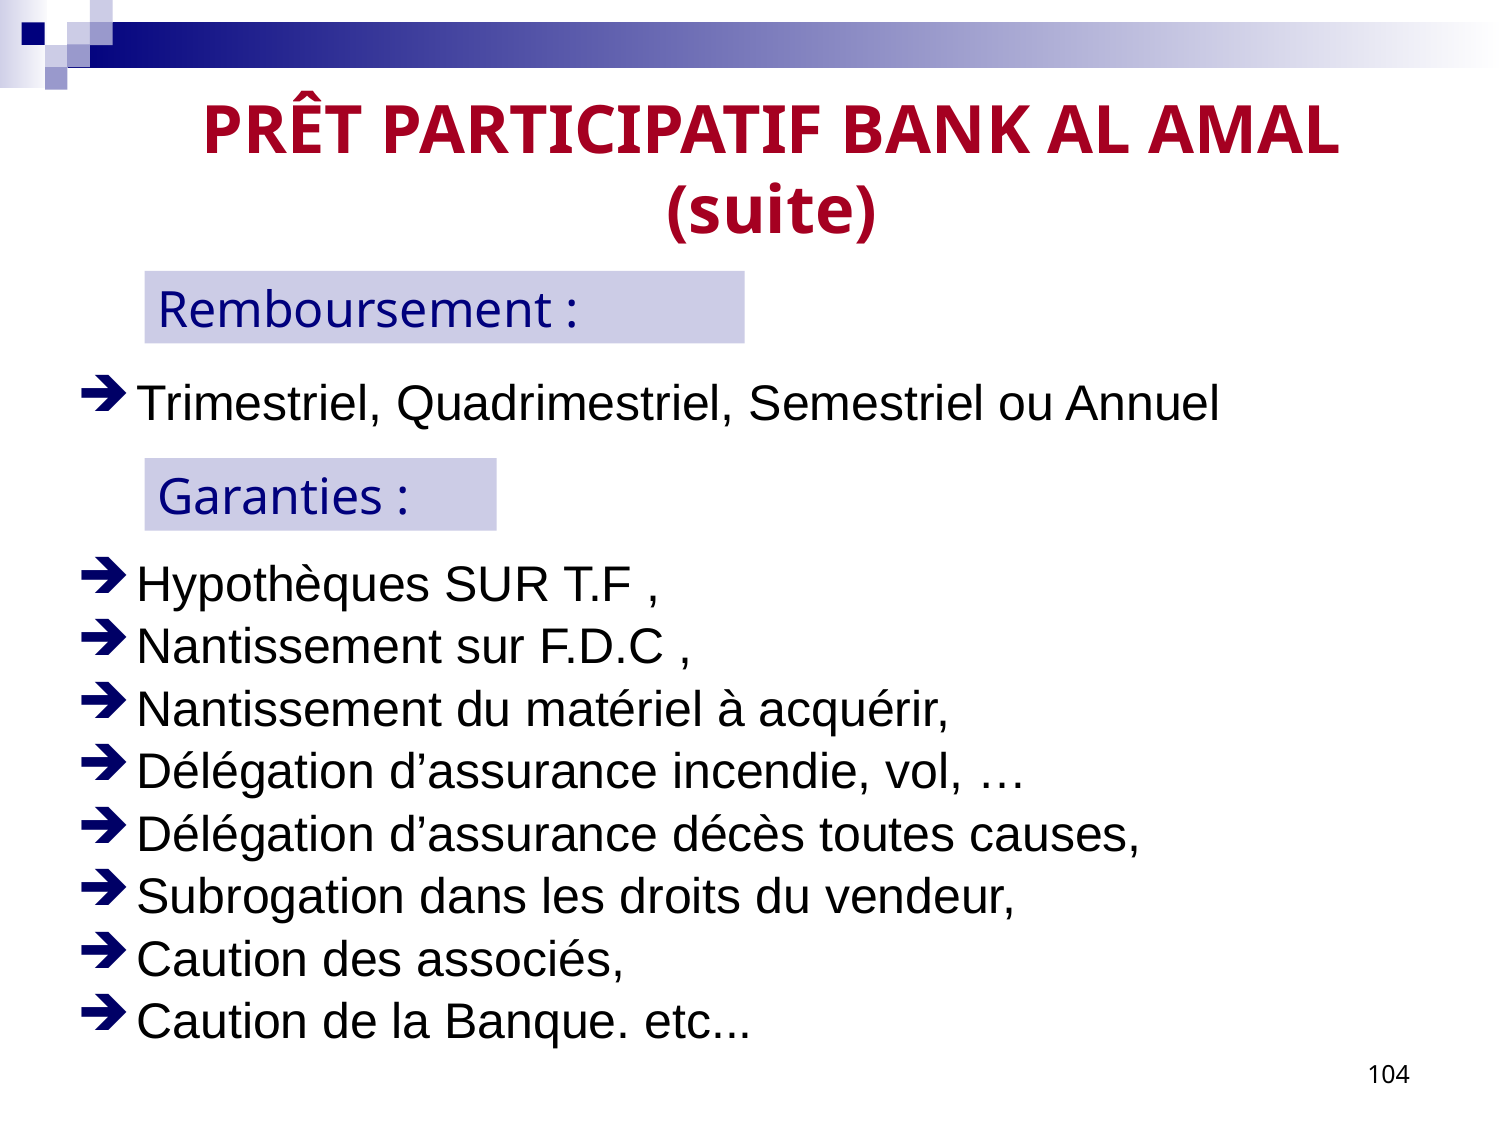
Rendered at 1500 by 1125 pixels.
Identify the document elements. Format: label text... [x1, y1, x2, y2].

text_box Garanties : [144, 458, 497, 531]
text_box Remboursement : [144, 270, 745, 344]
text_box Trimestriel, Quadrimestriel, Semestriel ou Annuel [64, 363, 1447, 437]
slide_number 104 [1074, 1055, 1425, 1100]
title PRÊT PARTICIPATIF BANK AL AMAL (suite) [96, 54, 1447, 280]
text_box Hypothèques SUR T.F , Nantissement sur F.D.C , Nantissement du matériel à acquérir, Délégation d’assurance incendie, vol, … Délégation d’assurance décès toutes causes, Subrogation dans les droits du vendeur, Caution des associés, Caution de la Banque. etc... [64, 545, 1447, 1055]
